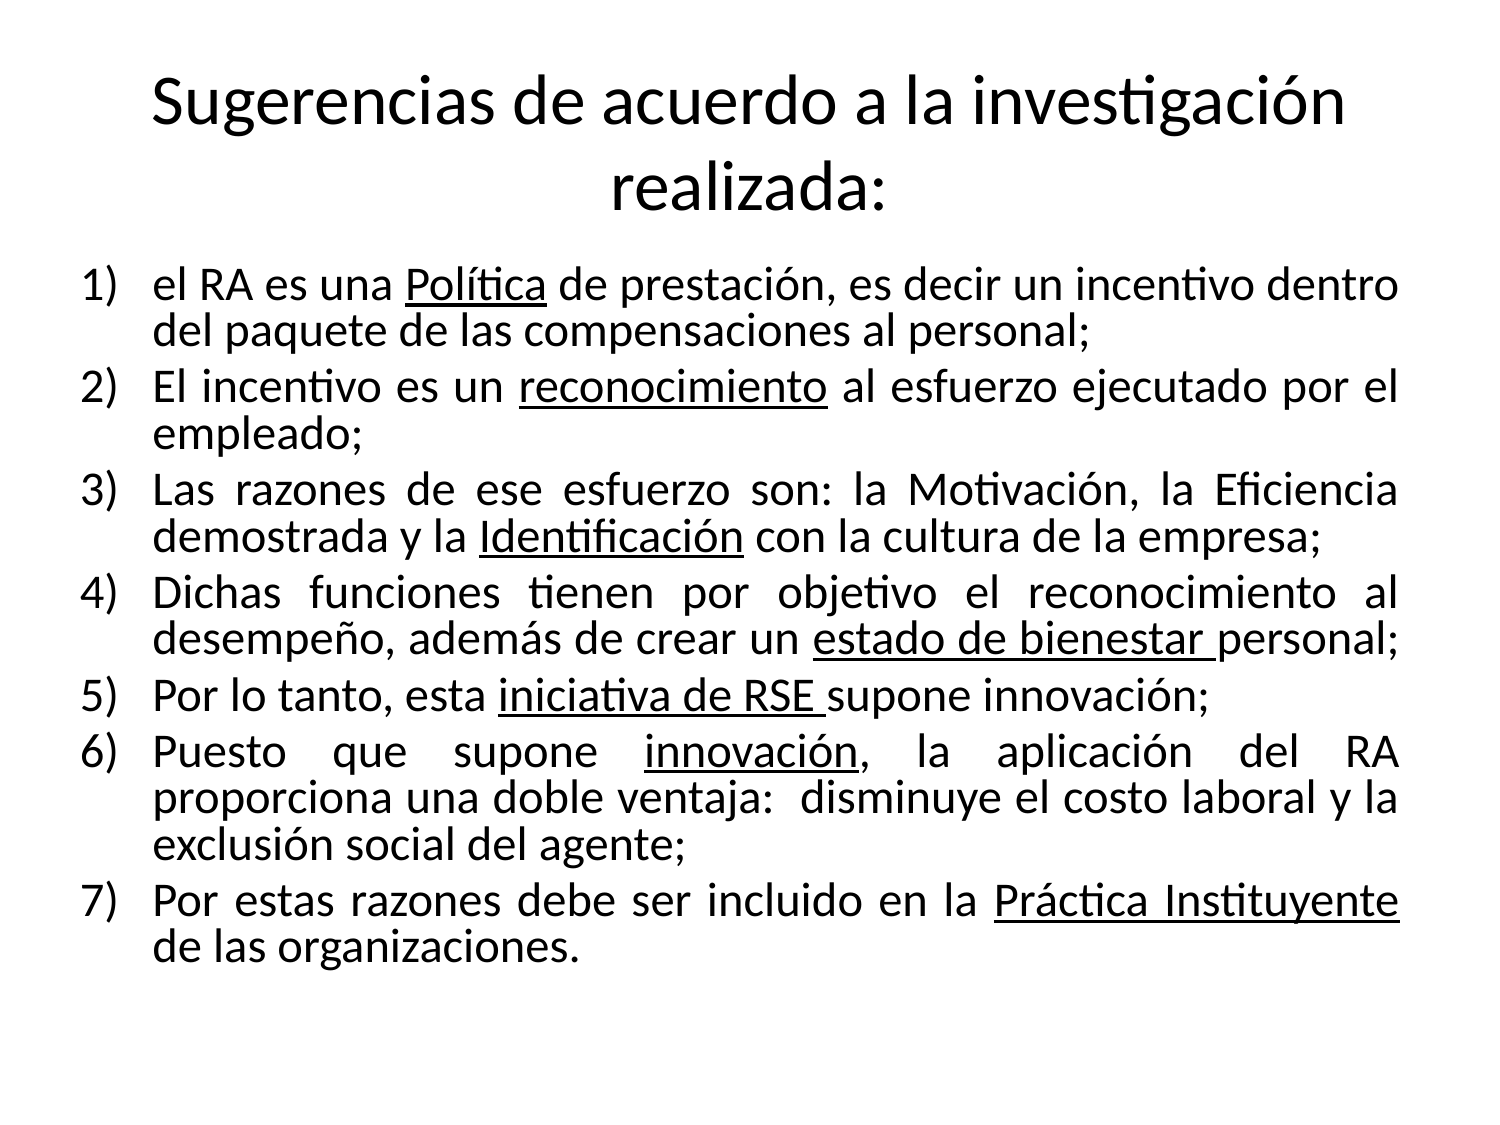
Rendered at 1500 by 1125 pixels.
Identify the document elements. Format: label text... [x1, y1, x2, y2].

title Sugerencias de acuerdo a la investigación realizada: [74, 44, 1426, 233]
list el RA es una Política de prestación, es decir un incentivo dentro del paquete de las compensaciones al personal; El incentivo es un reconocimiento al esfuerzo ejecutado por el empleado; Las razones de ese esfuerzo son: la Motivación, la Eficiencia demostrada y la Identificación con la cultura de la empresa; Dichas funciones tienen por objetivo el reconocimiento al desempeño, además de crear un estado de bienestar personal; Por lo tanto, esta iniciativa de RSE supone innovación; Puesto que supone innovación, la aplicación del RA proporciona una doble ventaja: disminuye el costo laboral y la exclusión social del agente; Por estas razones debe ser incluido en la Práctica Instituyente de las organizaciones. [64, 255, 1416, 999]
